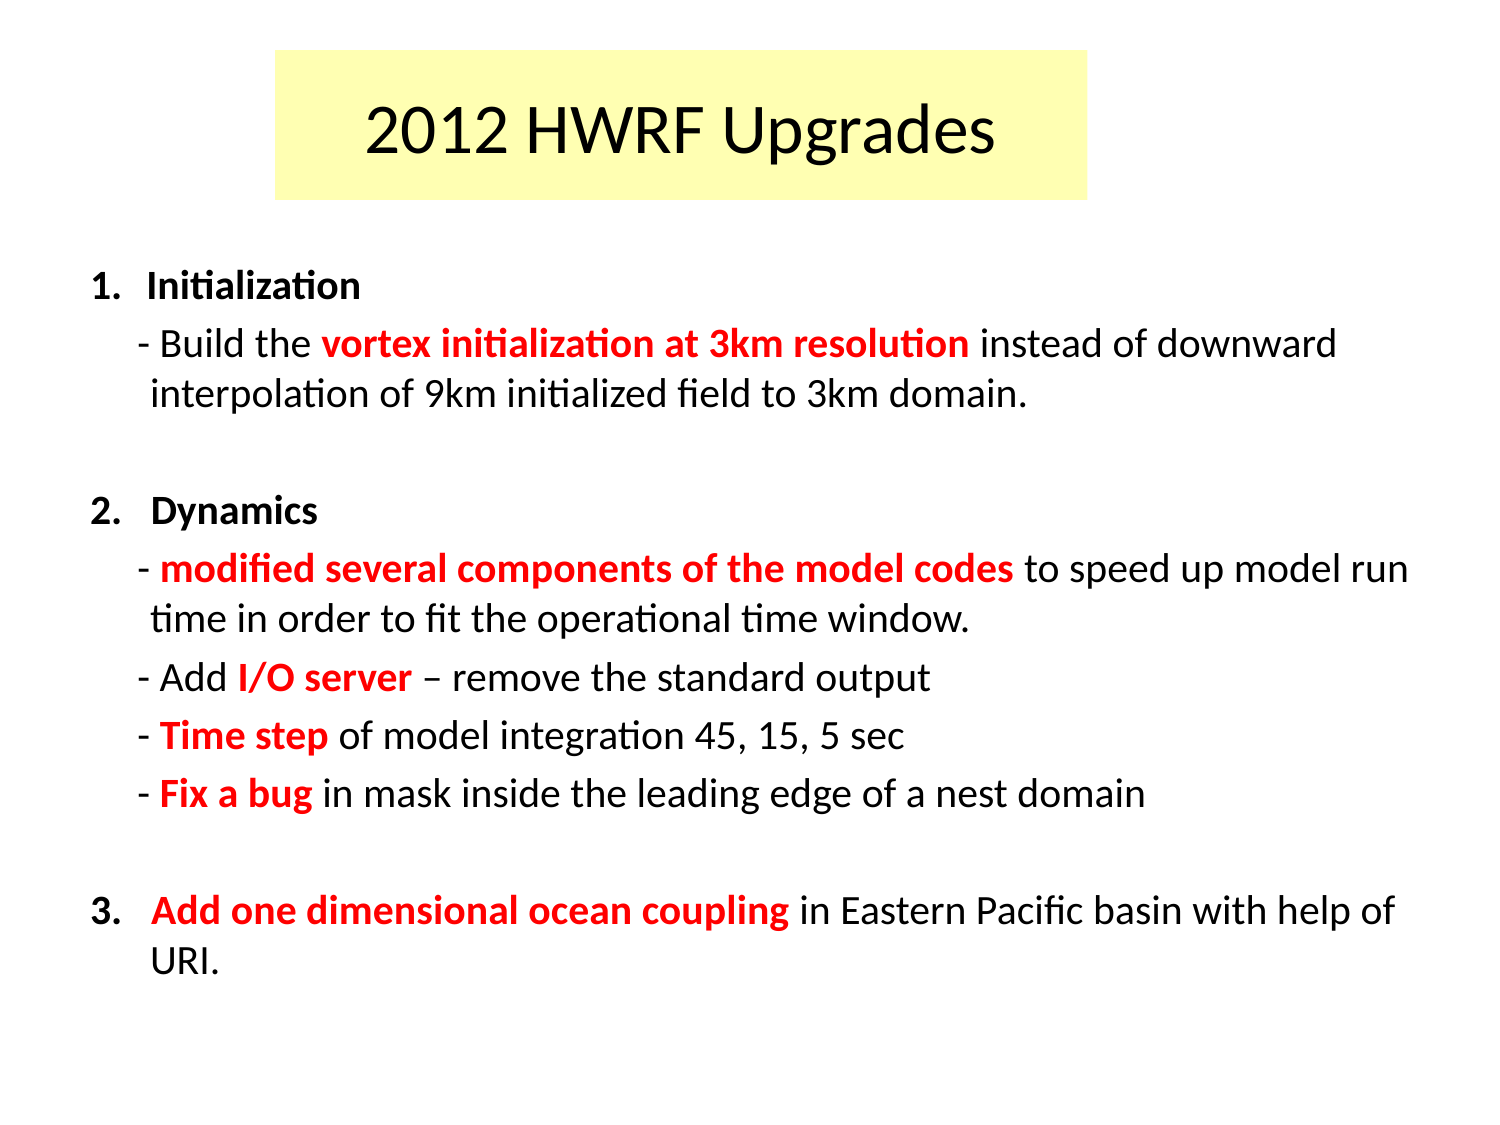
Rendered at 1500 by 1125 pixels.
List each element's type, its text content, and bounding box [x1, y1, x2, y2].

title 2012 HWRF Upgrades [275, 50, 1088, 200]
list Initialization - Build the vortex initialization at 3km resolution instead of downward interpolation of 9km initialized field to 3km domain. 2. Dynamics - modified several components of the model codes to speed up model run time in order to fit the operational time window. - Add I/O server – remove the standard output - Time step of model integration 45, 15, 5 sec - Fix a bug in mask inside the leading edge of a nest domain 3. Add one dimensional ocean coupling in Eastern Pacific basin with help of URI. [75, 249, 1438, 1038]
